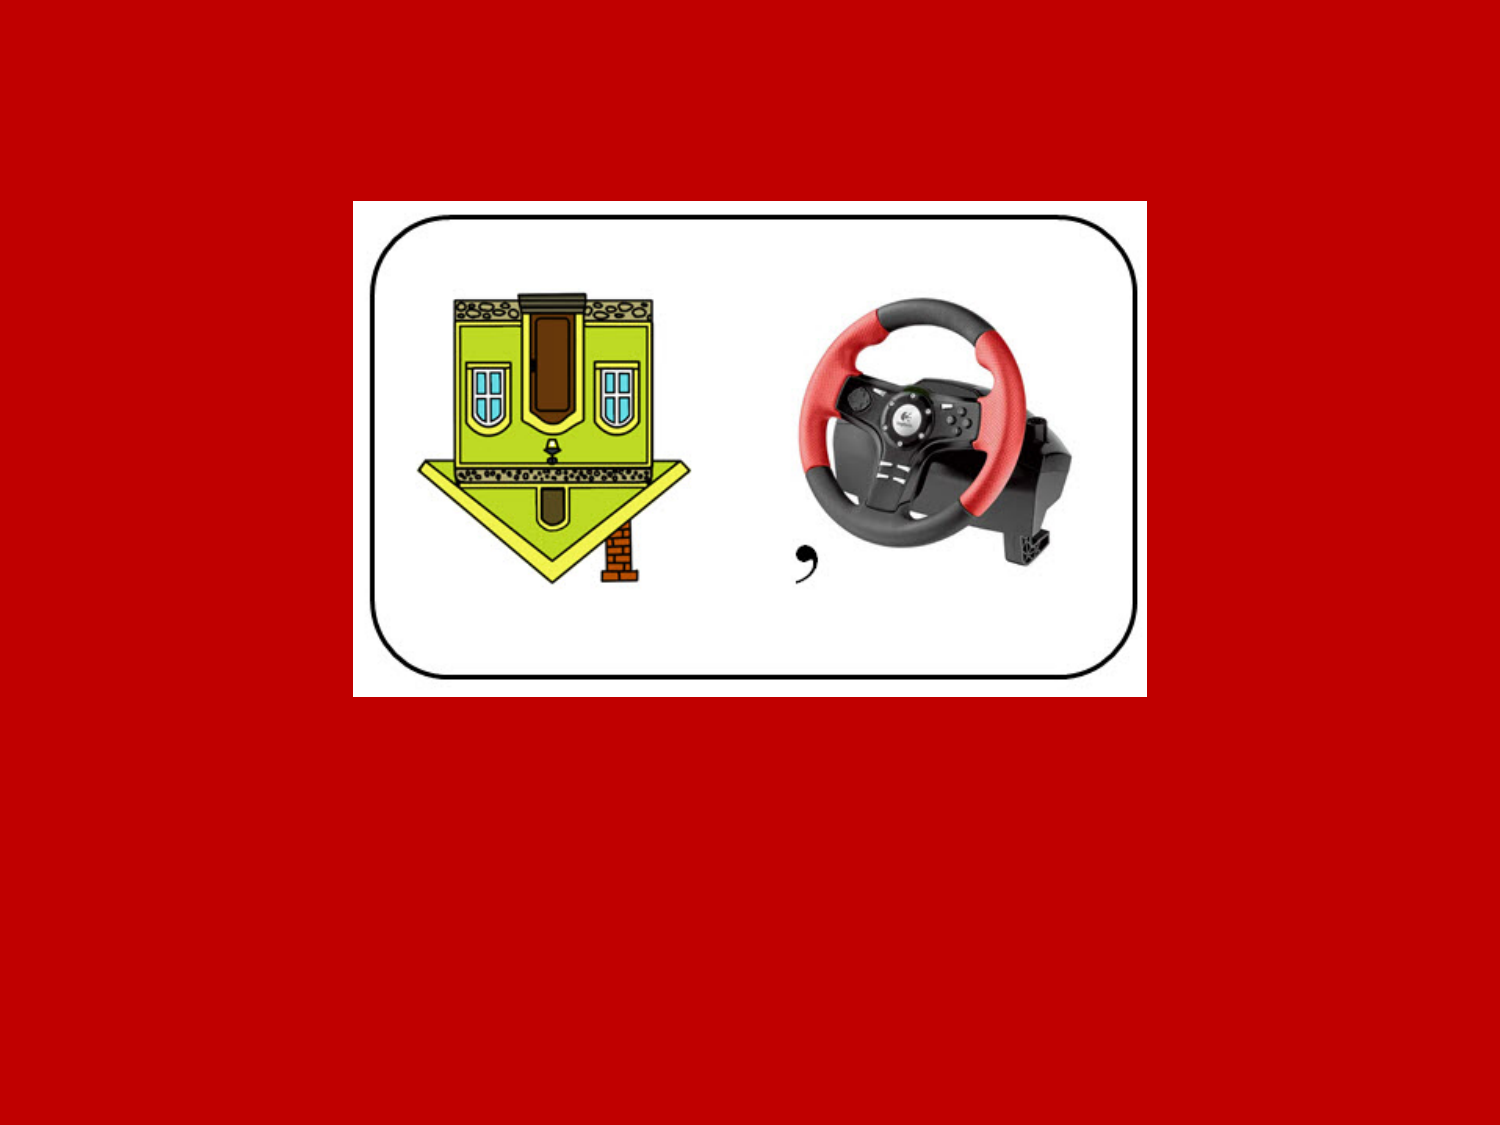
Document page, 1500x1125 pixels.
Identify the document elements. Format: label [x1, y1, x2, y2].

picture [353, 201, 1147, 698]
